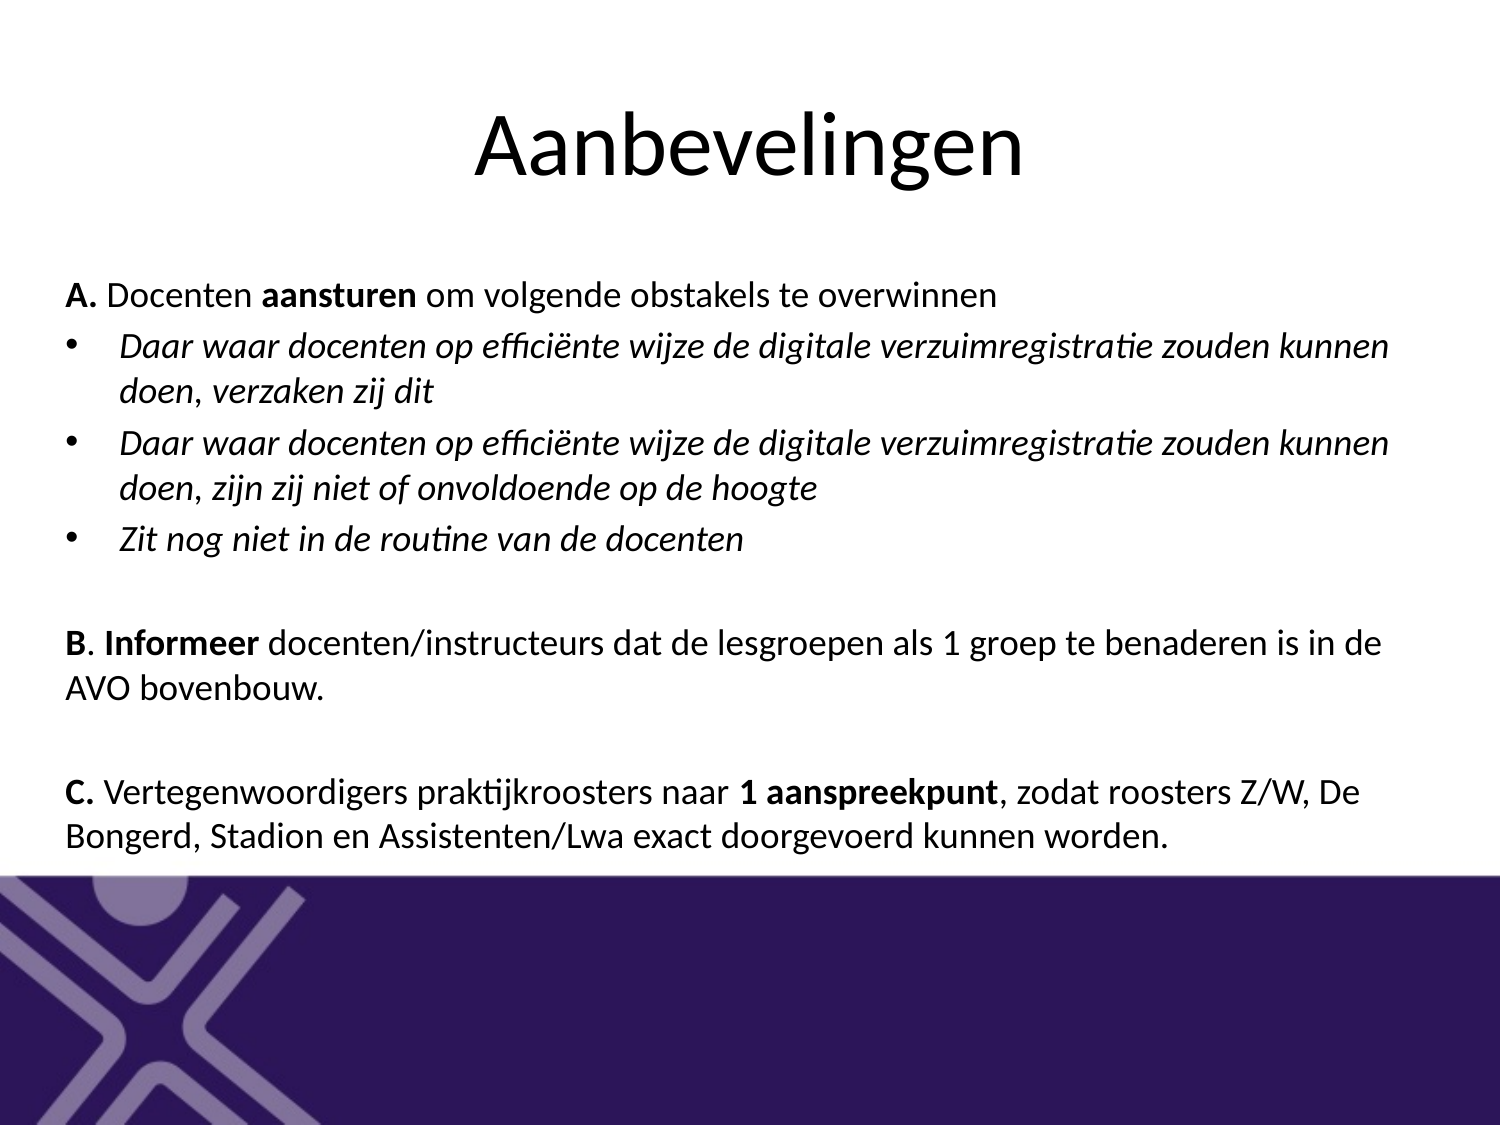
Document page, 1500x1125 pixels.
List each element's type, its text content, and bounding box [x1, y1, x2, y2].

title Aanbevelingen [75, 45, 1425, 233]
list A. Docenten aansturen om volgende obstakels te overwinnen Daar waar docenten op efficiënte wijze de digitale verzuimregistratie zouden kunnen doen, verzaken zij dit Daar waar docenten op efficiënte wijze de digitale verzuimregistratie zouden kunnen doen, zijn zij niet of onvoldoende op de hoogte Zit nog niet in de routine van de docenten B. Informeer docenten/instructeurs dat de lesgroepen als 1 groep te benaderen is in de AVO bovenbouw. C. Vertegenwoordigers praktijkroosters naar 1 aanspreekpunt, zodat roosters Z/W, De Bongerd, Stadion en Assistenten/Lwa exact doorgevoerd kunnen worden. [50, 262, 1425, 870]
picture [0, 0, 1500, 1125]
